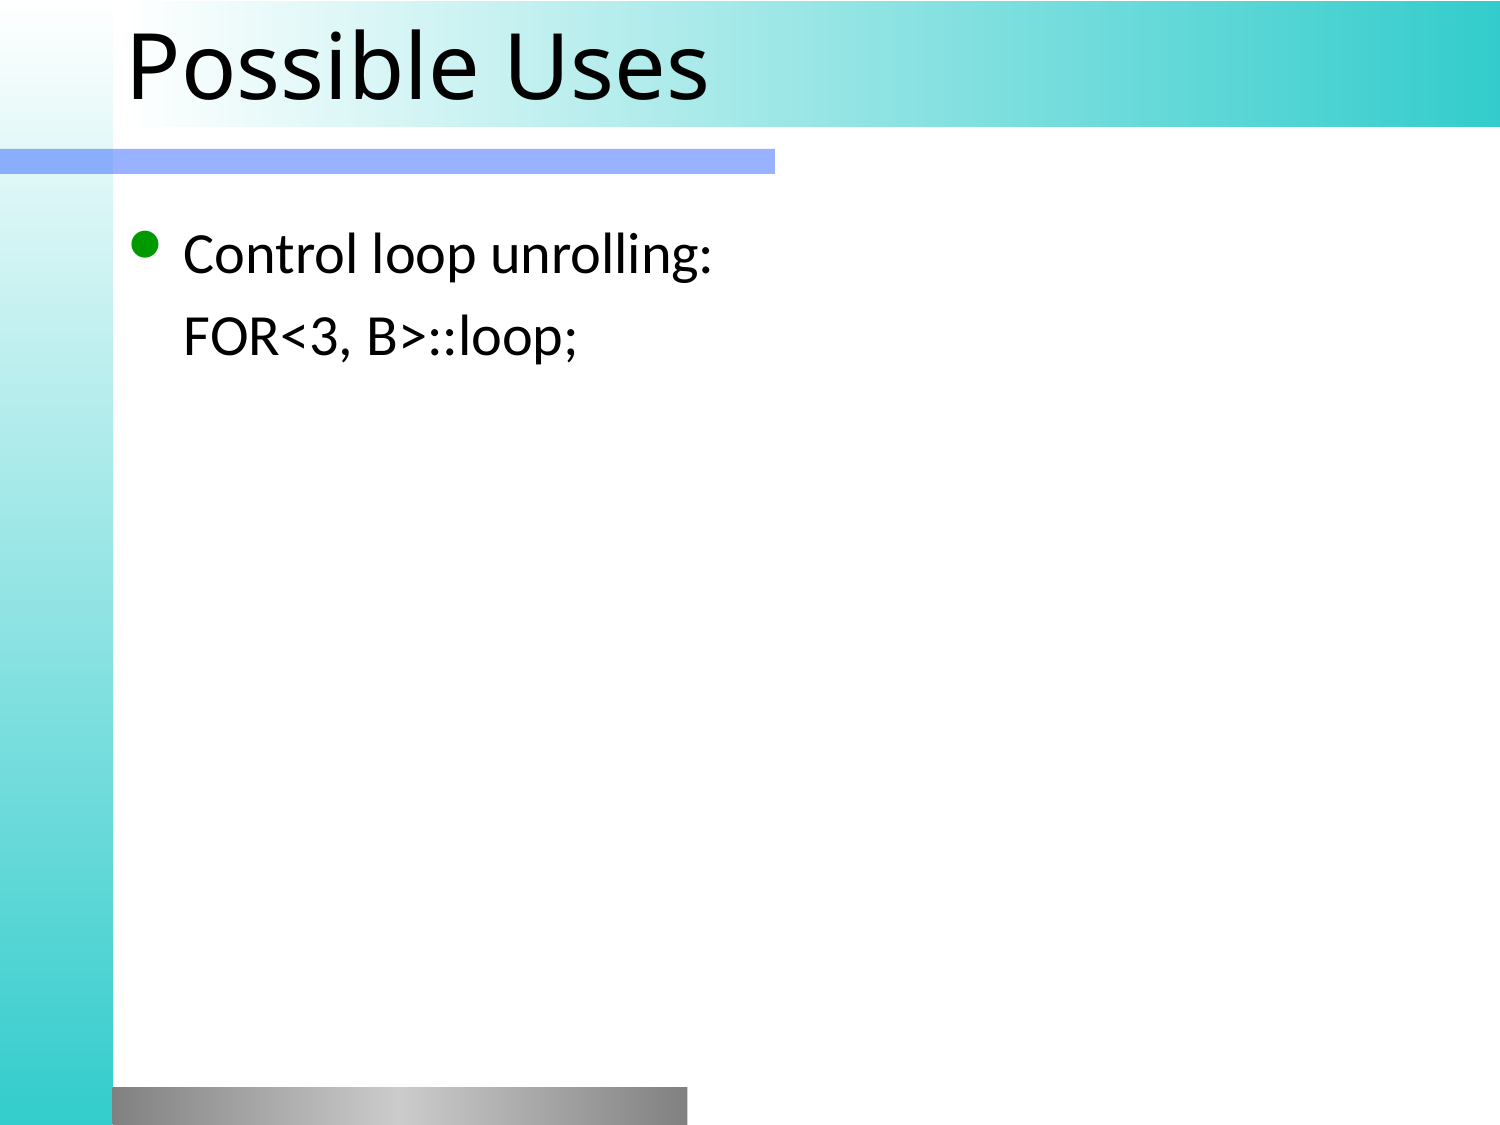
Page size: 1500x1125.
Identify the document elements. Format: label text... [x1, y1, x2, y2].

title Possible Uses [110, 0, 1500, 126]
list Control loop unrolling: FOR<3, B>::loop; [112, 207, 1388, 1073]
